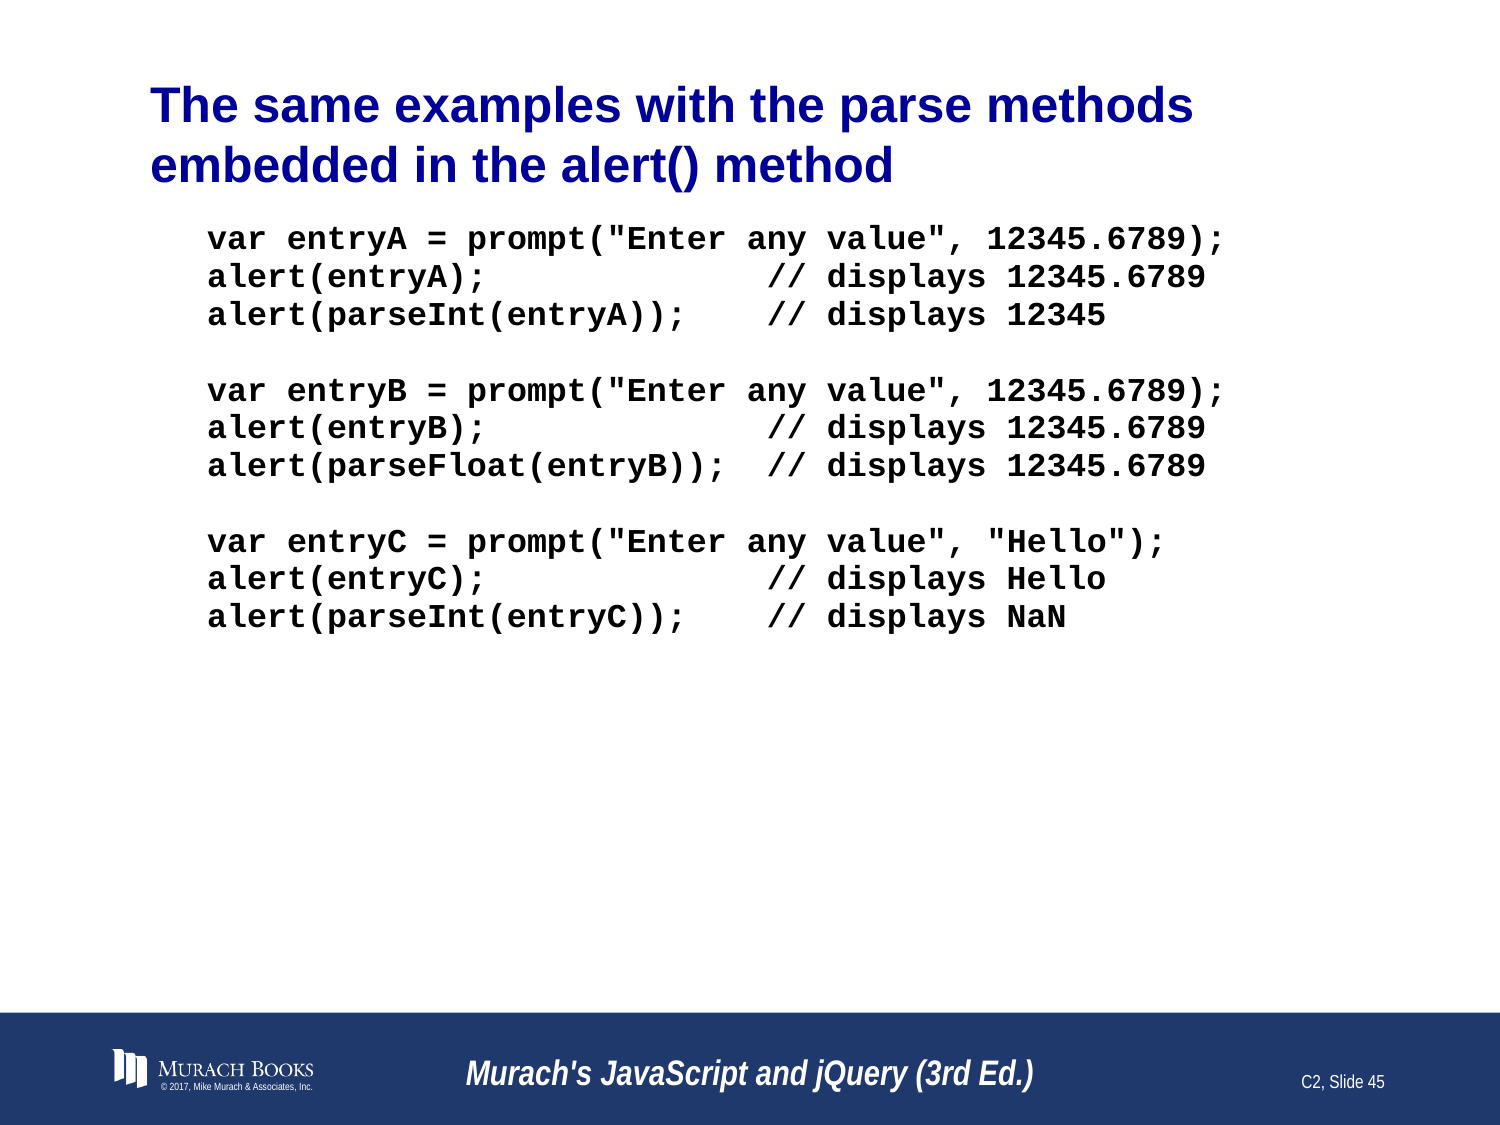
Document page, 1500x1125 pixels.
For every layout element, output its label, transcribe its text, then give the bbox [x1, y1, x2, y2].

footer © 2017, Mike Murach & Associates, Inc. [12, 1025, 463, 1100]
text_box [149, 222, 1350, 638]
slide_number C2, Slide 45 [1087, 1025, 1400, 1100]
title The same examples with the parse methods embedded in the alert() method [150, 72, 1350, 194]
slide_number Murach's JavaScript and jQuery (3rd Ed.) [463, 1025, 1050, 1100]
